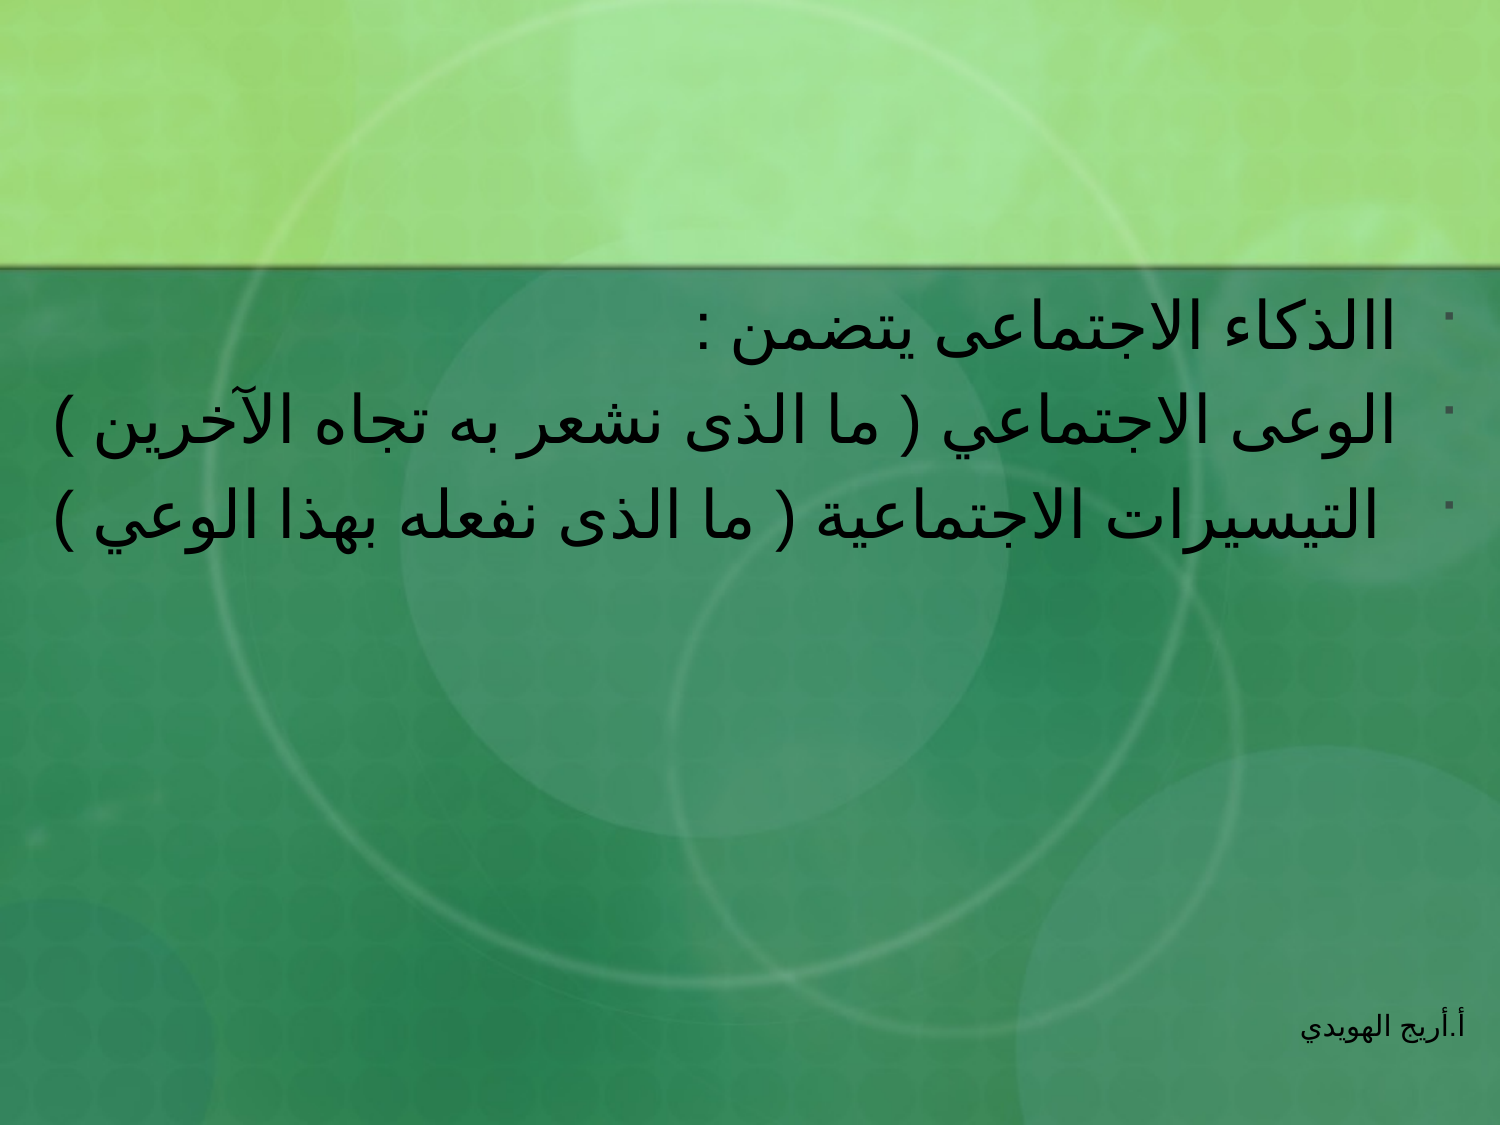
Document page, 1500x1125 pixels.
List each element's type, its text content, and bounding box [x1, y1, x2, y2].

list االذكاء الاجتماعى يتضمن : الوعى الاجتماعي ( ما الذى نشعر به تجاه الآخرين ) التيسيرات الاجتماعية ( ما الذى نفعله بهذا الوعي ) [36, 274, 1463, 1101]
text_box أ.أريج الهويدي [1463, 999, 1473, 1050]
picture [0, 0, 1500, 1125]
